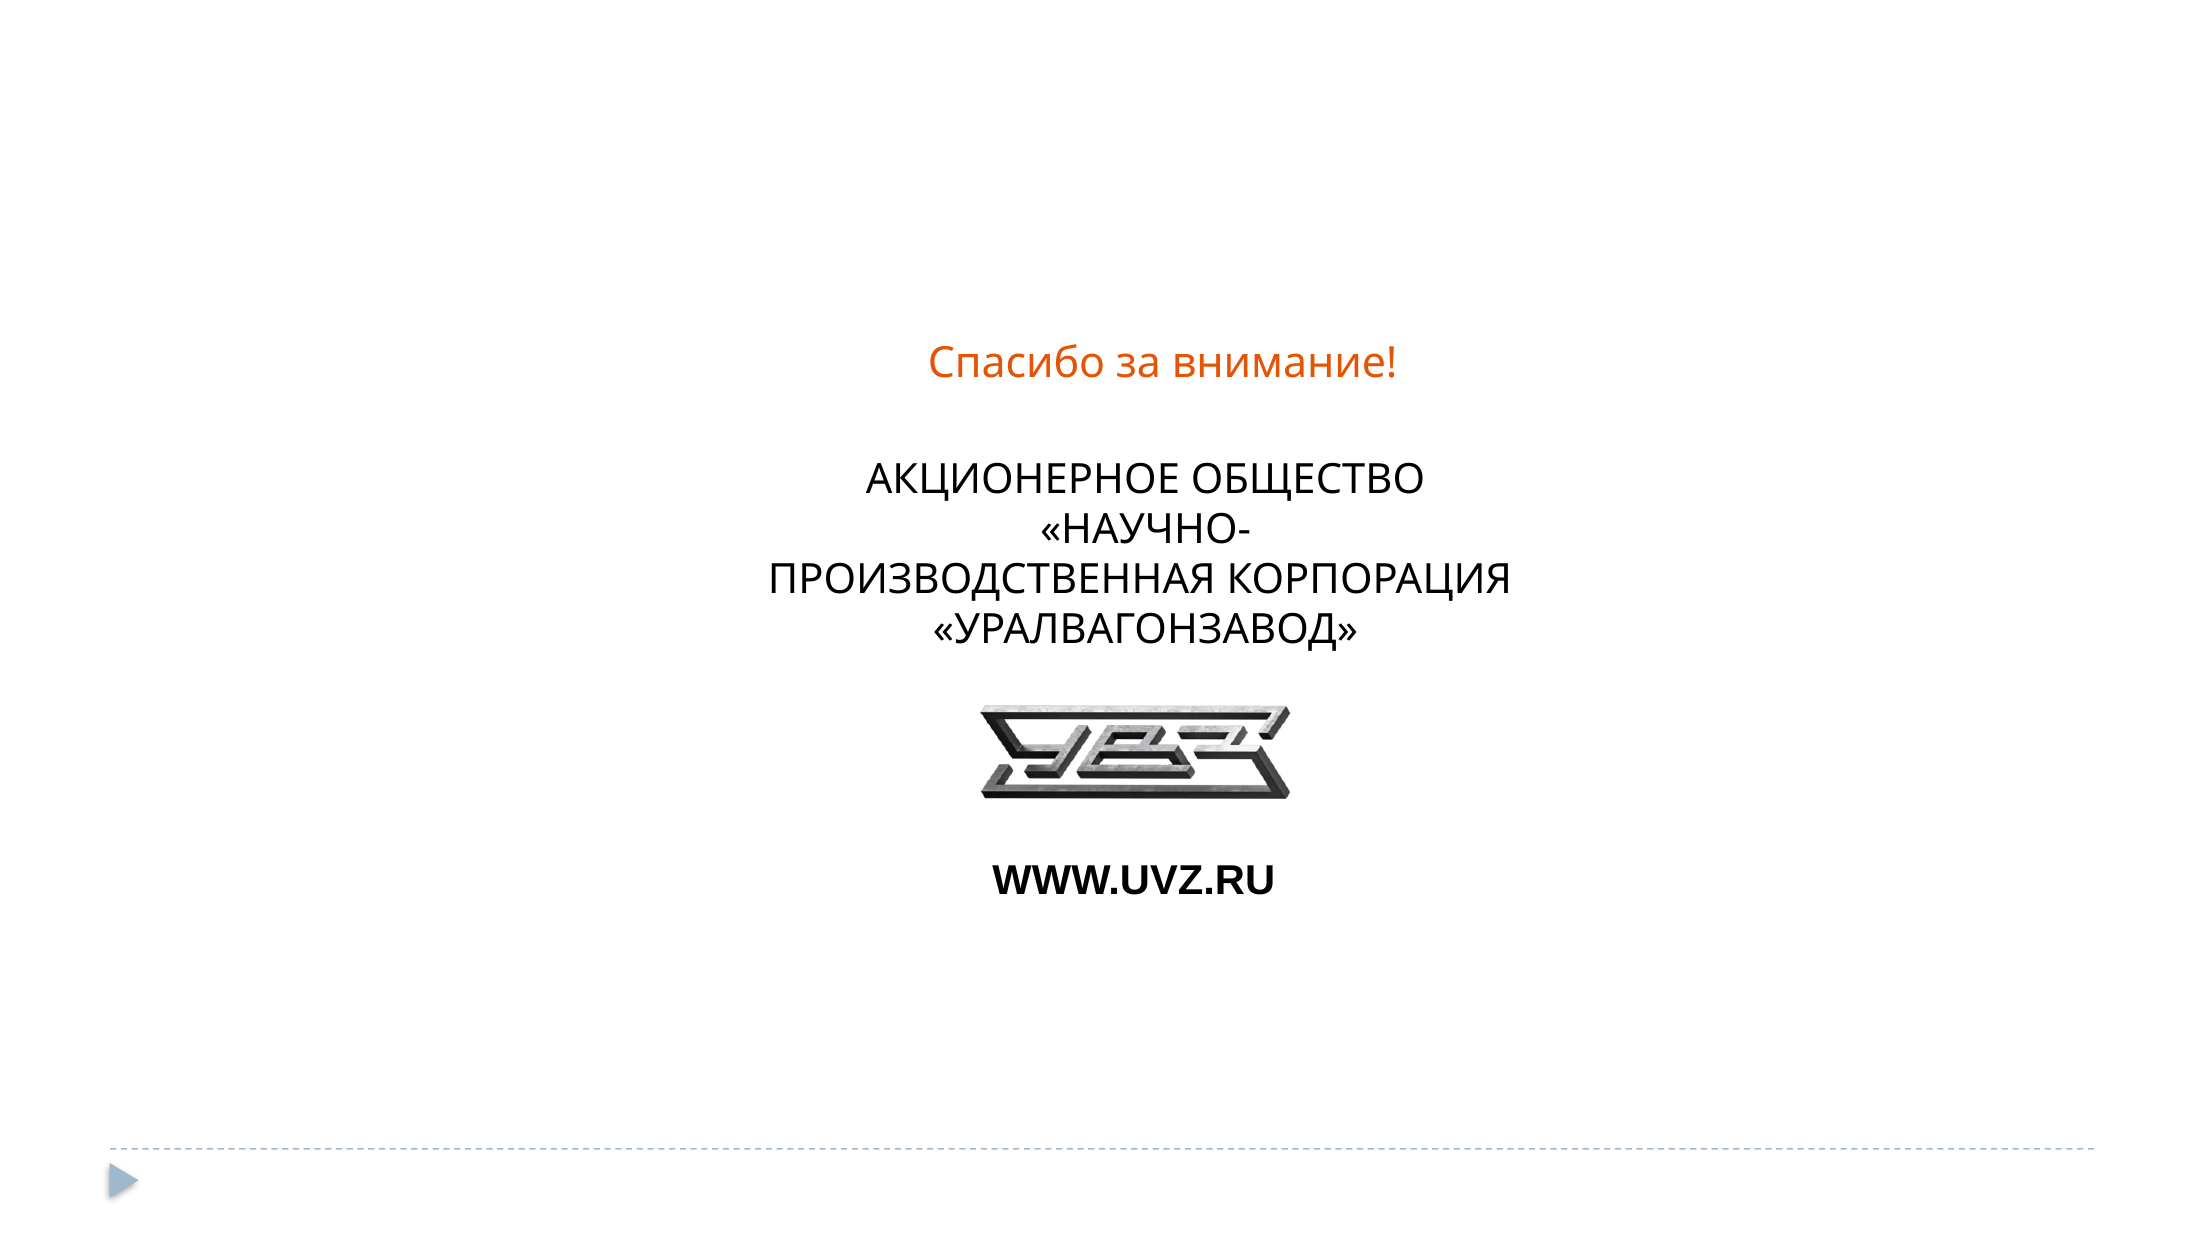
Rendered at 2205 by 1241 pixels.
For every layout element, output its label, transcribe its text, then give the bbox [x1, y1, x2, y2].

picture [976, 695, 1296, 808]
text_box АКЦИОНЕРНОЕ ОБЩЕСТВО «НАУЧНО-ПРОИЗВОДСТВЕННАЯ КОРПОРАЦИЯ «УРАЛВАГОНЗАВОД» [656, 444, 1636, 710]
text_box WWW.UVZ.RU [655, 834, 1612, 927]
text_box Спасибо за внимание! [655, 326, 1670, 393]
